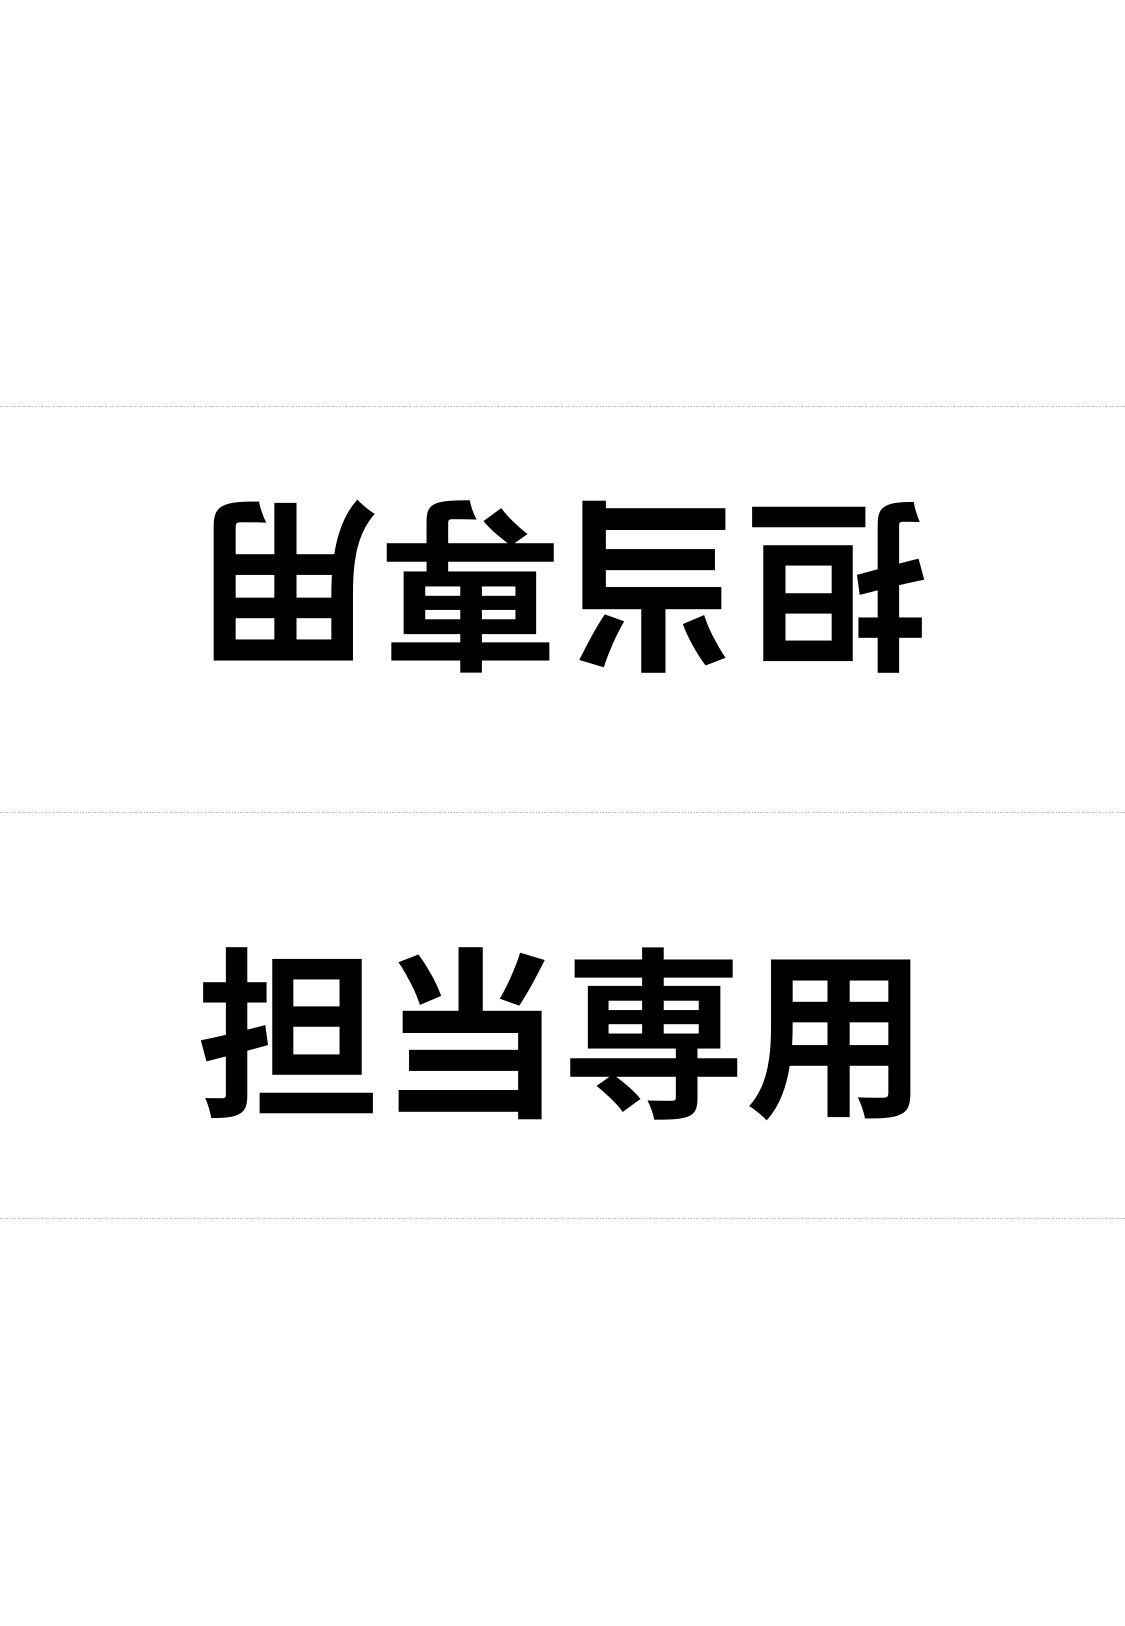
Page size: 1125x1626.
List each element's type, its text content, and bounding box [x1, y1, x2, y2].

text_box 担当専用 [181, 913, 944, 1148]
text_box 担当専用 [181, 473, 944, 709]
